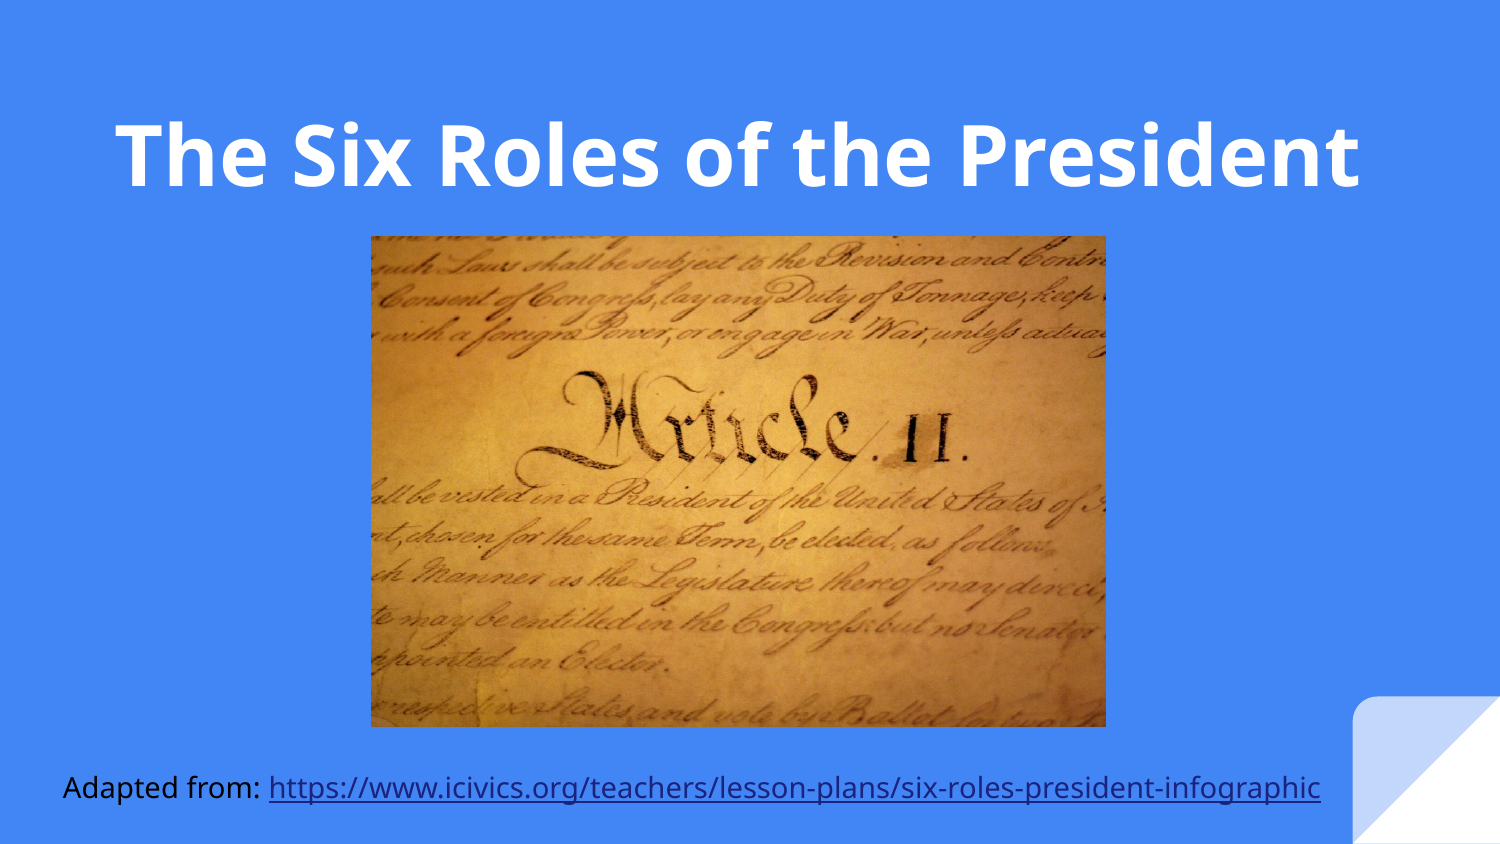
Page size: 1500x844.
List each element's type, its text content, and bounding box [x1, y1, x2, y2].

title The Six Roles of the President [64, 65, 1413, 219]
text_box Adapted from: https://www.icivics.org/teachers/lesson-plans/six-roles-president-infographic [47, 754, 1338, 844]
picture [371, 236, 1106, 727]
